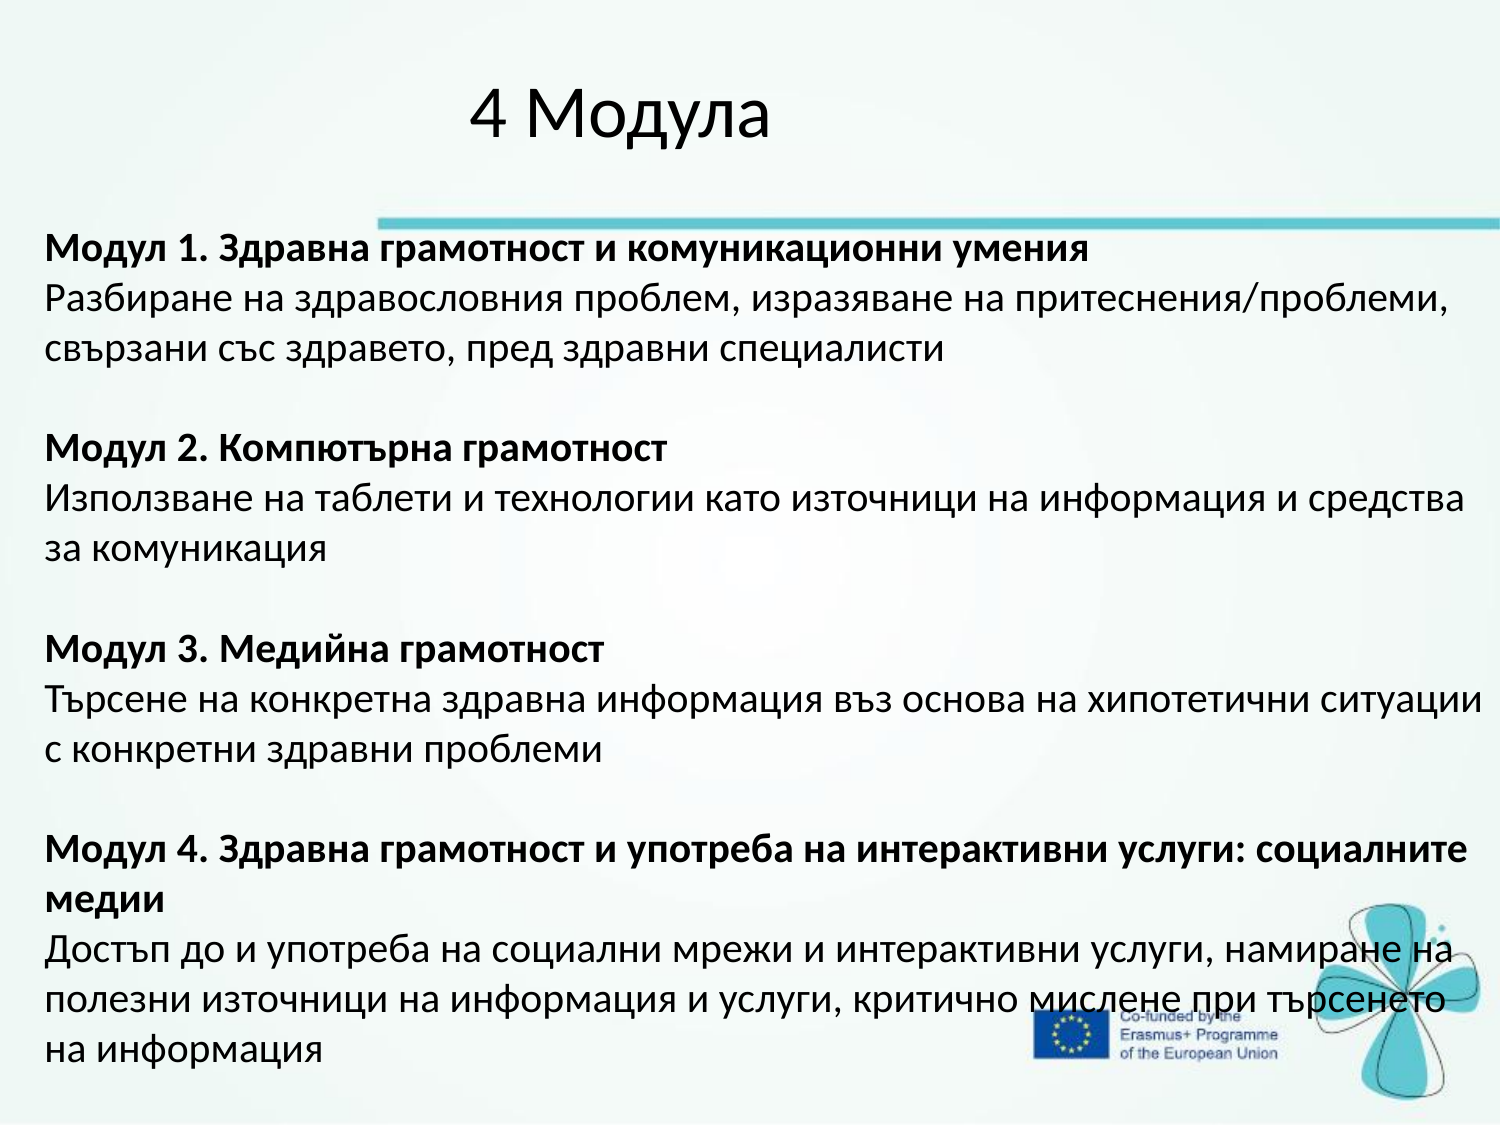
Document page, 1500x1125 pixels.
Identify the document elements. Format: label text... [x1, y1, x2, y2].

picture [0, 0, 1500, 1125]
text_box Модул 1. Здравна грамотност и комуникационни умения Разбиране на здравословния проблем, изразяване на притеснения/проблеми, свързани със здравето, пред здравни специалисти Модул 2. Компютърна грамотност Използване на таблети и технологии като източници на информация и средства за комуникация Модул 3. Медийна грамотност Търсене на конкретна здравна информация въз основа на хипотетични ситуации с конкретни здравни проблеми Модул 4. Здравна грамотност и употреба на интерактивни услуги: социалните медии Достъп до и употреба на социални мрежи и интерактивни услуги, намиране на полезни източници на информация и услуги, критично мислене при търсенето на информация [29, 212, 1500, 1078]
text_box 4 Модула [454, 54, 810, 160]
